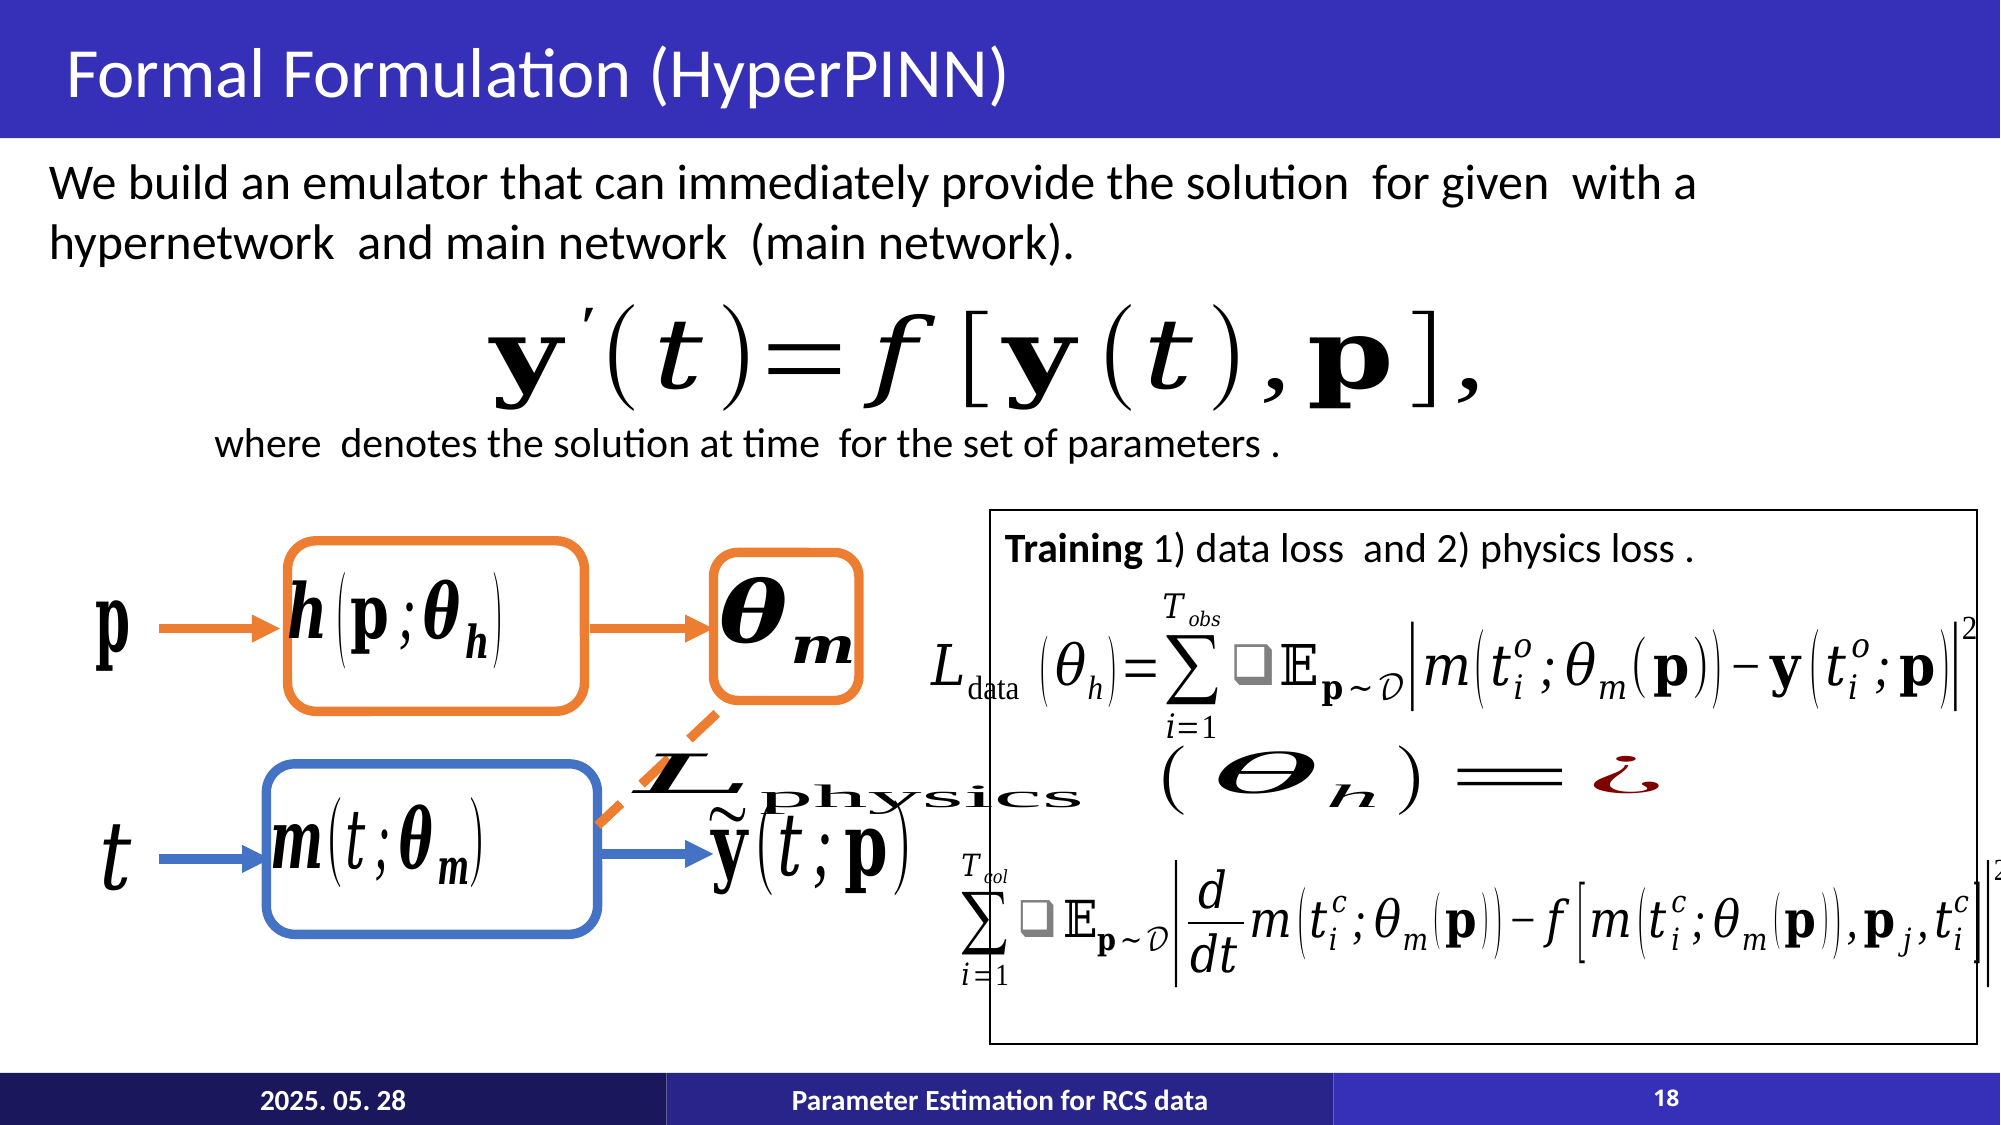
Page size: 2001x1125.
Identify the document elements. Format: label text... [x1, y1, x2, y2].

title Formal Formulation (HyperPINN) [51, 28, 1949, 122]
text_box [265, 762, 599, 936]
text_box [989, 509, 1978, 1045]
text_box [712, 551, 860, 702]
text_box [597, 713, 717, 826]
text_box [286, 539, 586, 713]
